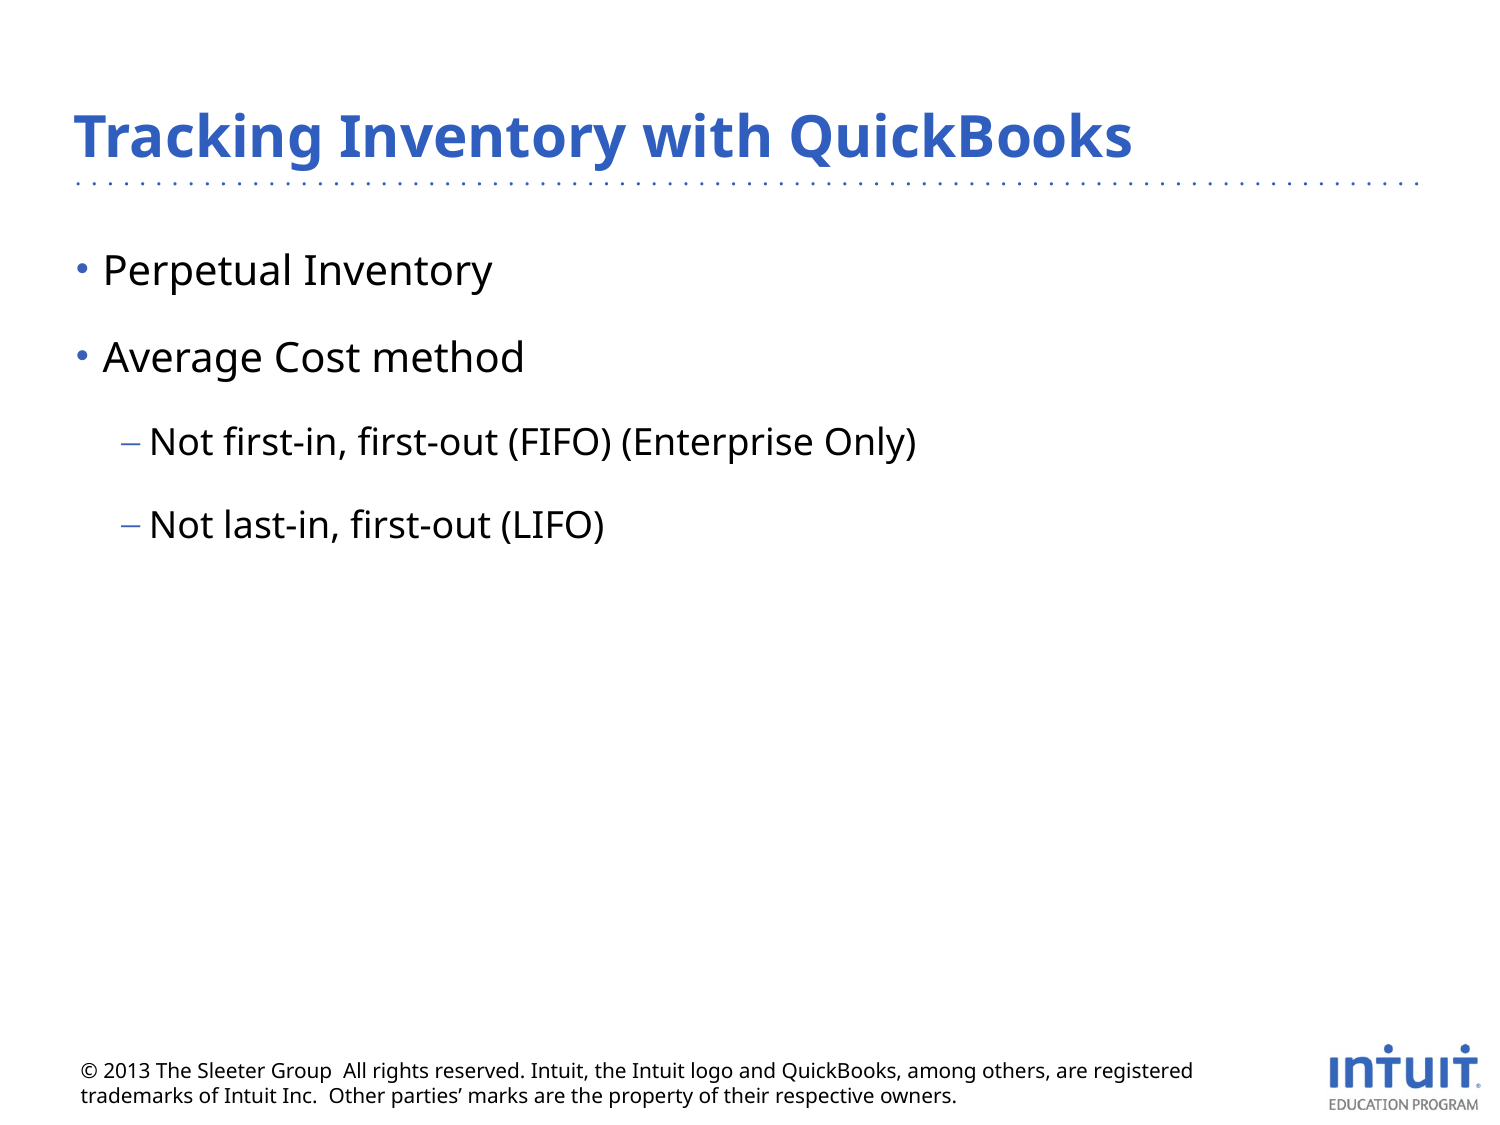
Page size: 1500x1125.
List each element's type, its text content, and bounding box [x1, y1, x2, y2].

title Tracking Inventory with QuickBooks [73, 62, 1424, 169]
list Perpetual Inventory Average Cost method Not first-in, first-out (FIFO) (Enterprise Only) Not last-in, first-out (LIFO) [75, 235, 1424, 1012]
picture [1325, 1039, 1485, 1116]
